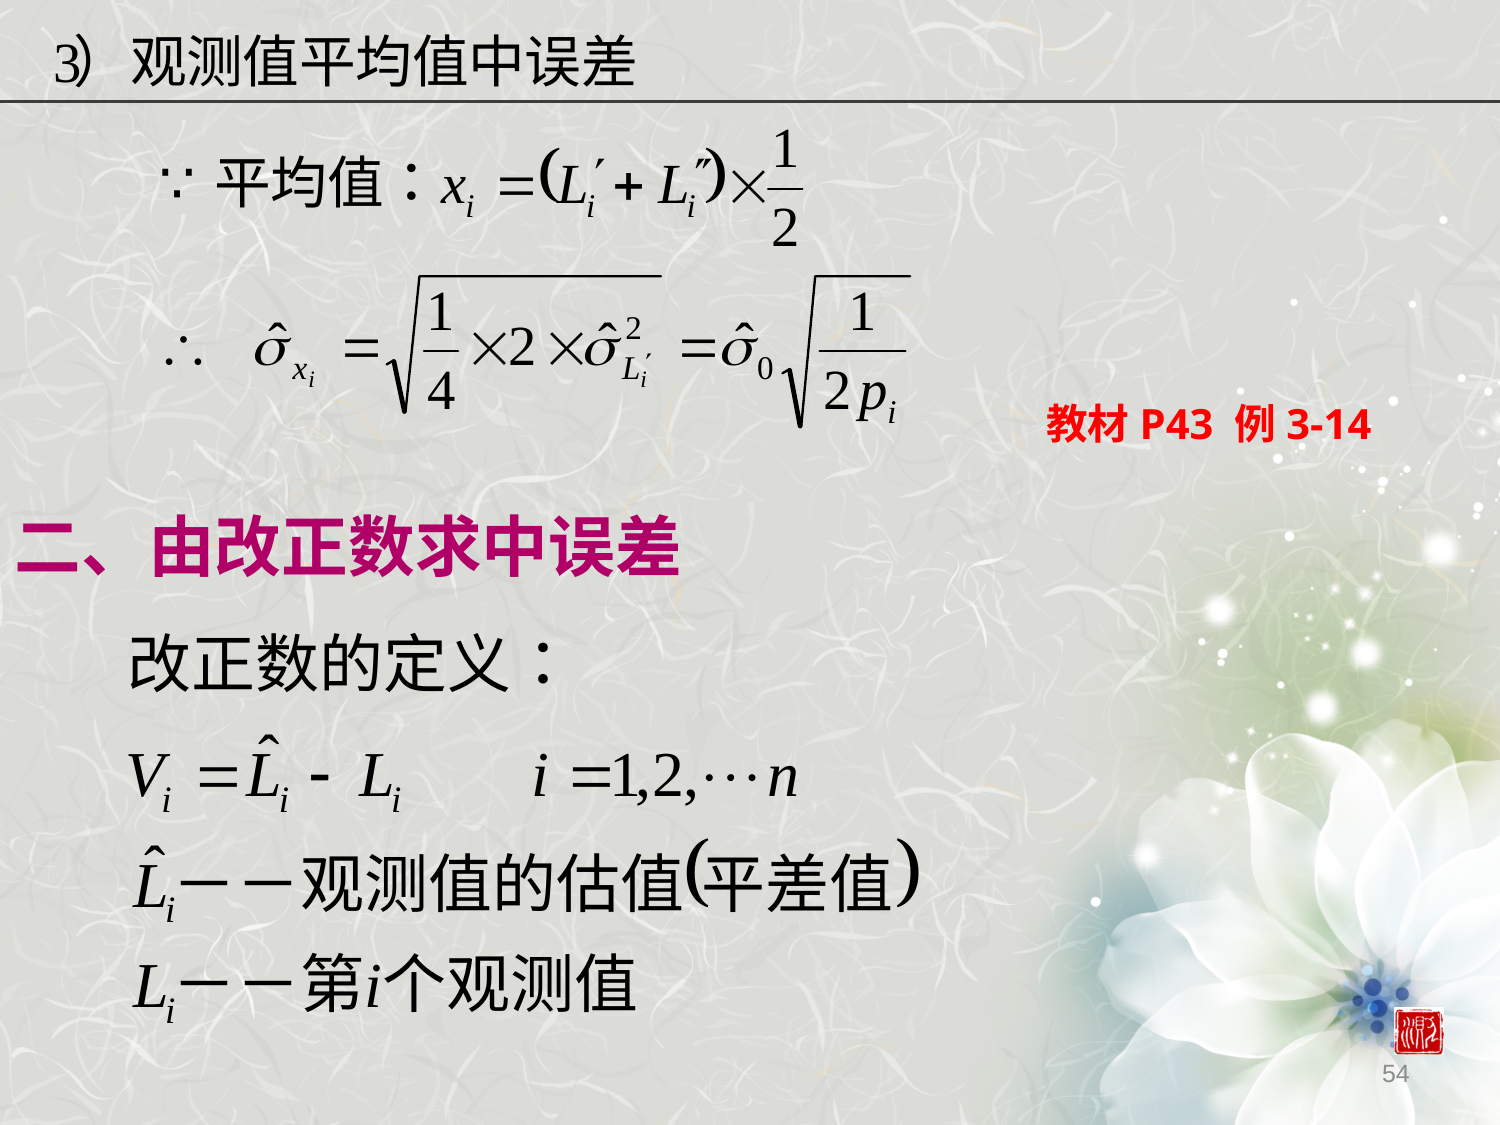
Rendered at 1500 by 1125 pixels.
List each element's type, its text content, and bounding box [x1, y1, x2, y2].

picture [0, 0, 1500, 100]
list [46, 23, 922, 440]
slide_number 54 [1074, 1042, 1425, 1103]
text_box 二、由改正数求中误差 [0, 457, 775, 592]
picture [0, 103, 1500, 1125]
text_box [121, 620, 922, 1038]
text_box 教材P43 例3-14 [1031, 375, 1430, 455]
